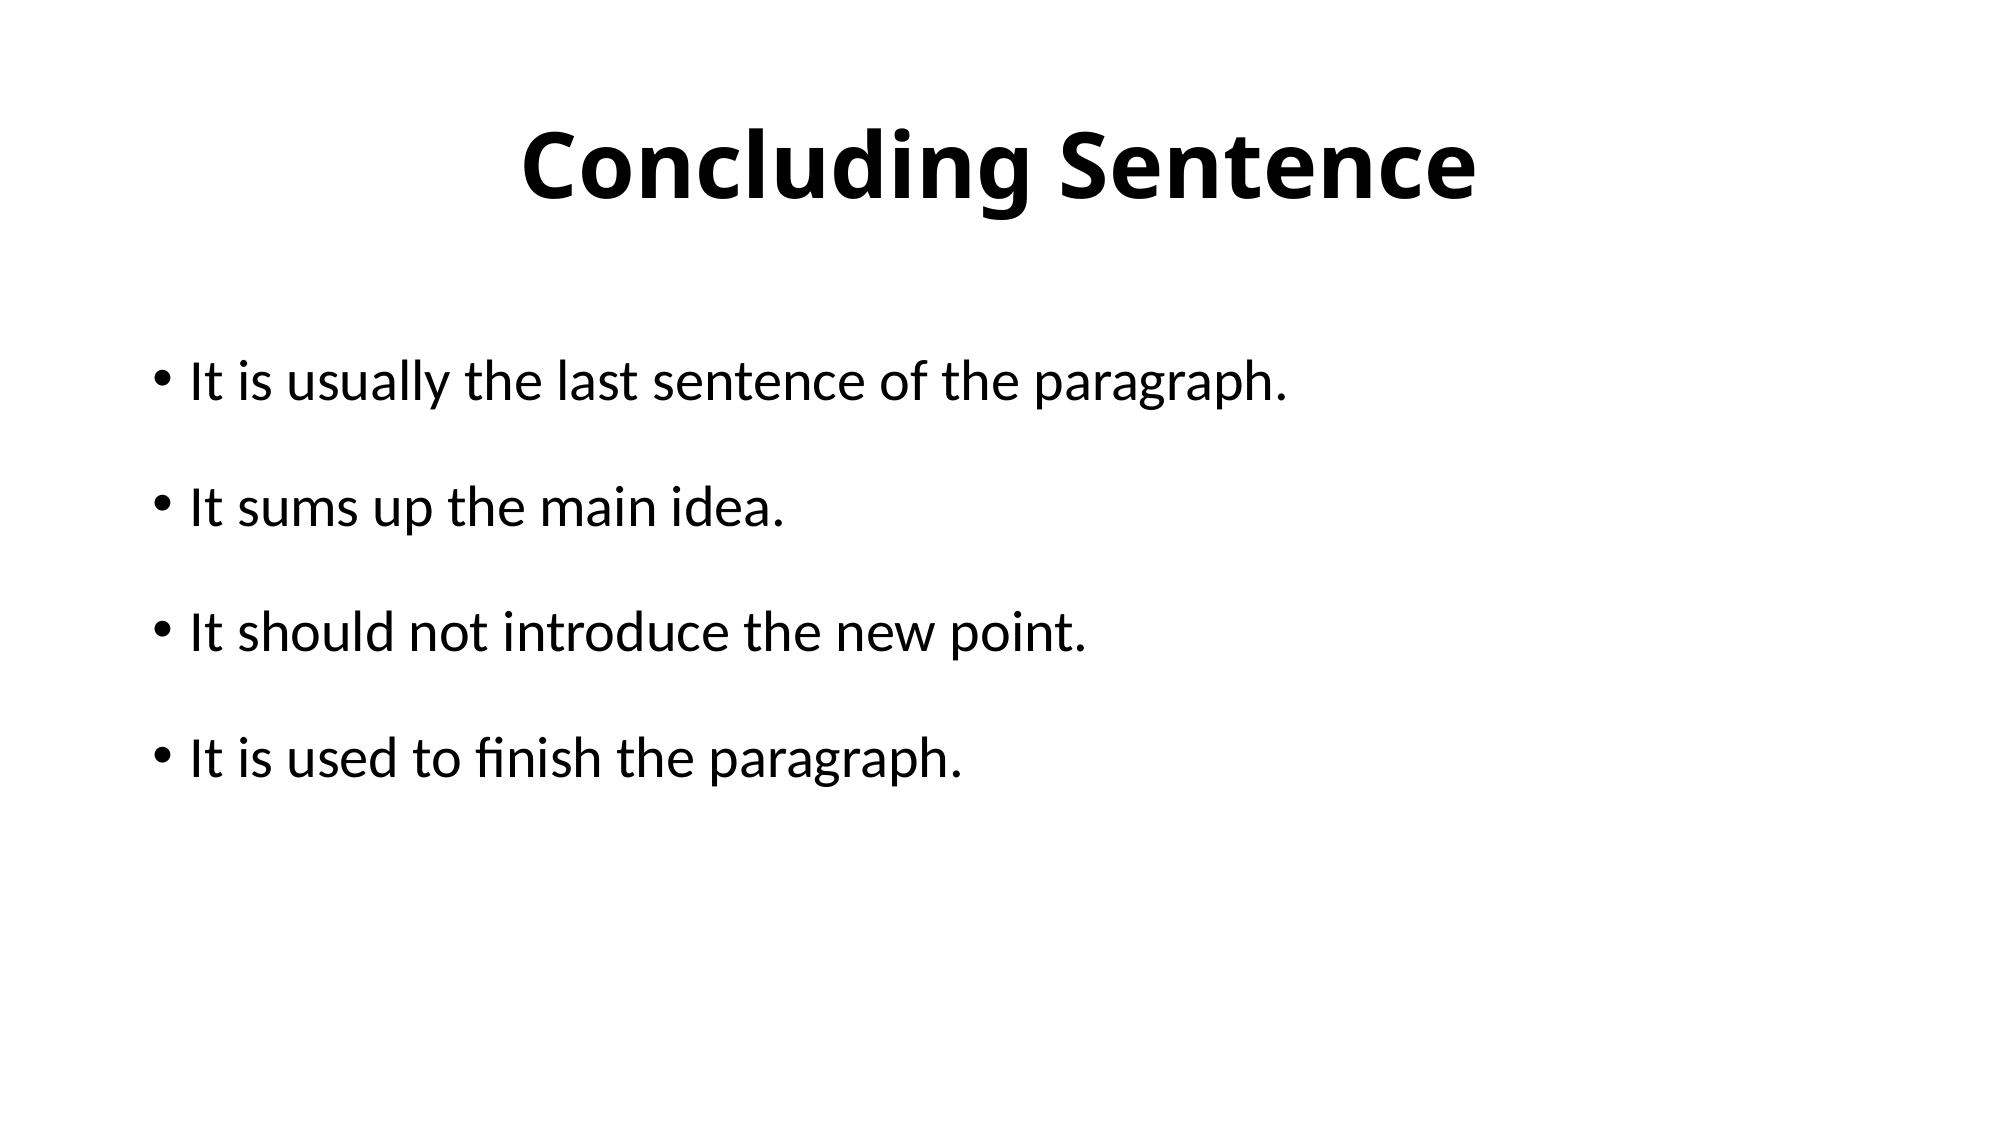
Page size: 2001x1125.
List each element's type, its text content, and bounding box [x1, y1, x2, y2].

title Concluding Sentence [137, 59, 1863, 278]
list It is usually the last sentence of the paragraph. It sums up the main idea. It should not introduce the new point. It is used to finish the paragraph. [137, 299, 1863, 1014]
